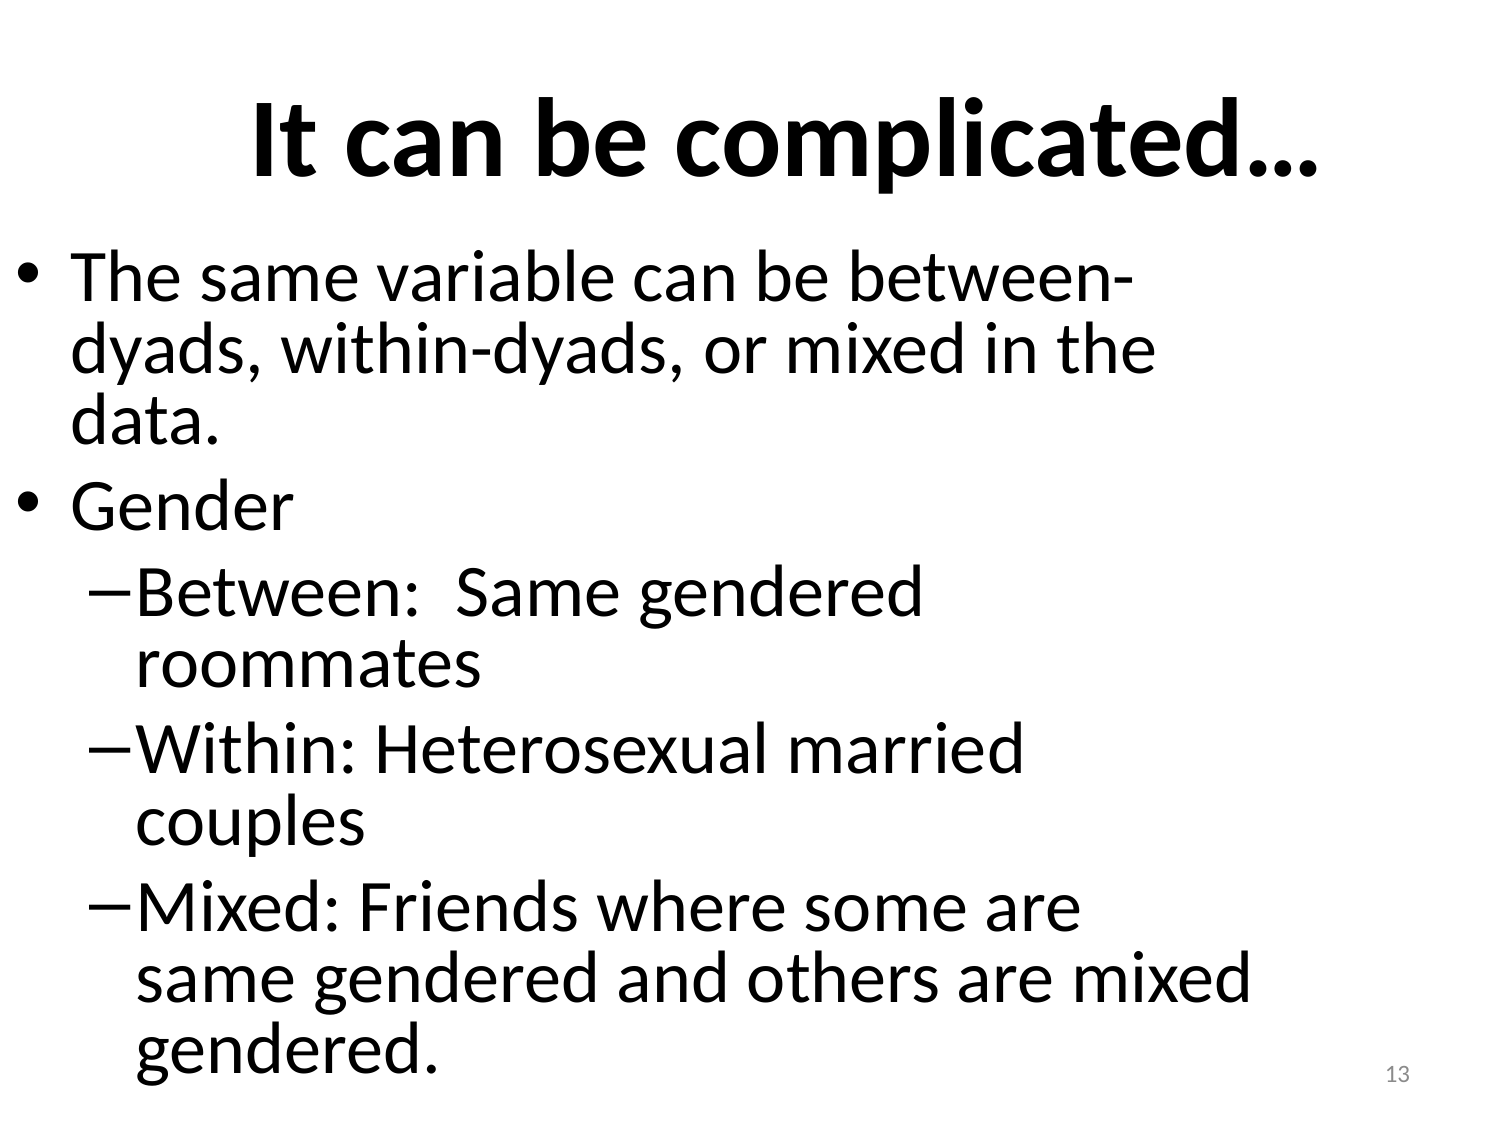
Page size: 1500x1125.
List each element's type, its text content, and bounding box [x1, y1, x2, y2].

title It can be complicated… [75, 37, 1500, 225]
text_box 13 [1074, 1042, 1425, 1103]
list The same variable can be between-dyads, within-dyads, or mixed in the data. Gender Between: Same gendered roommates Within: Heterosexual married couples Mixed: Friends where some are same gendered and others are mixed gendered. [0, 237, 1275, 1103]
